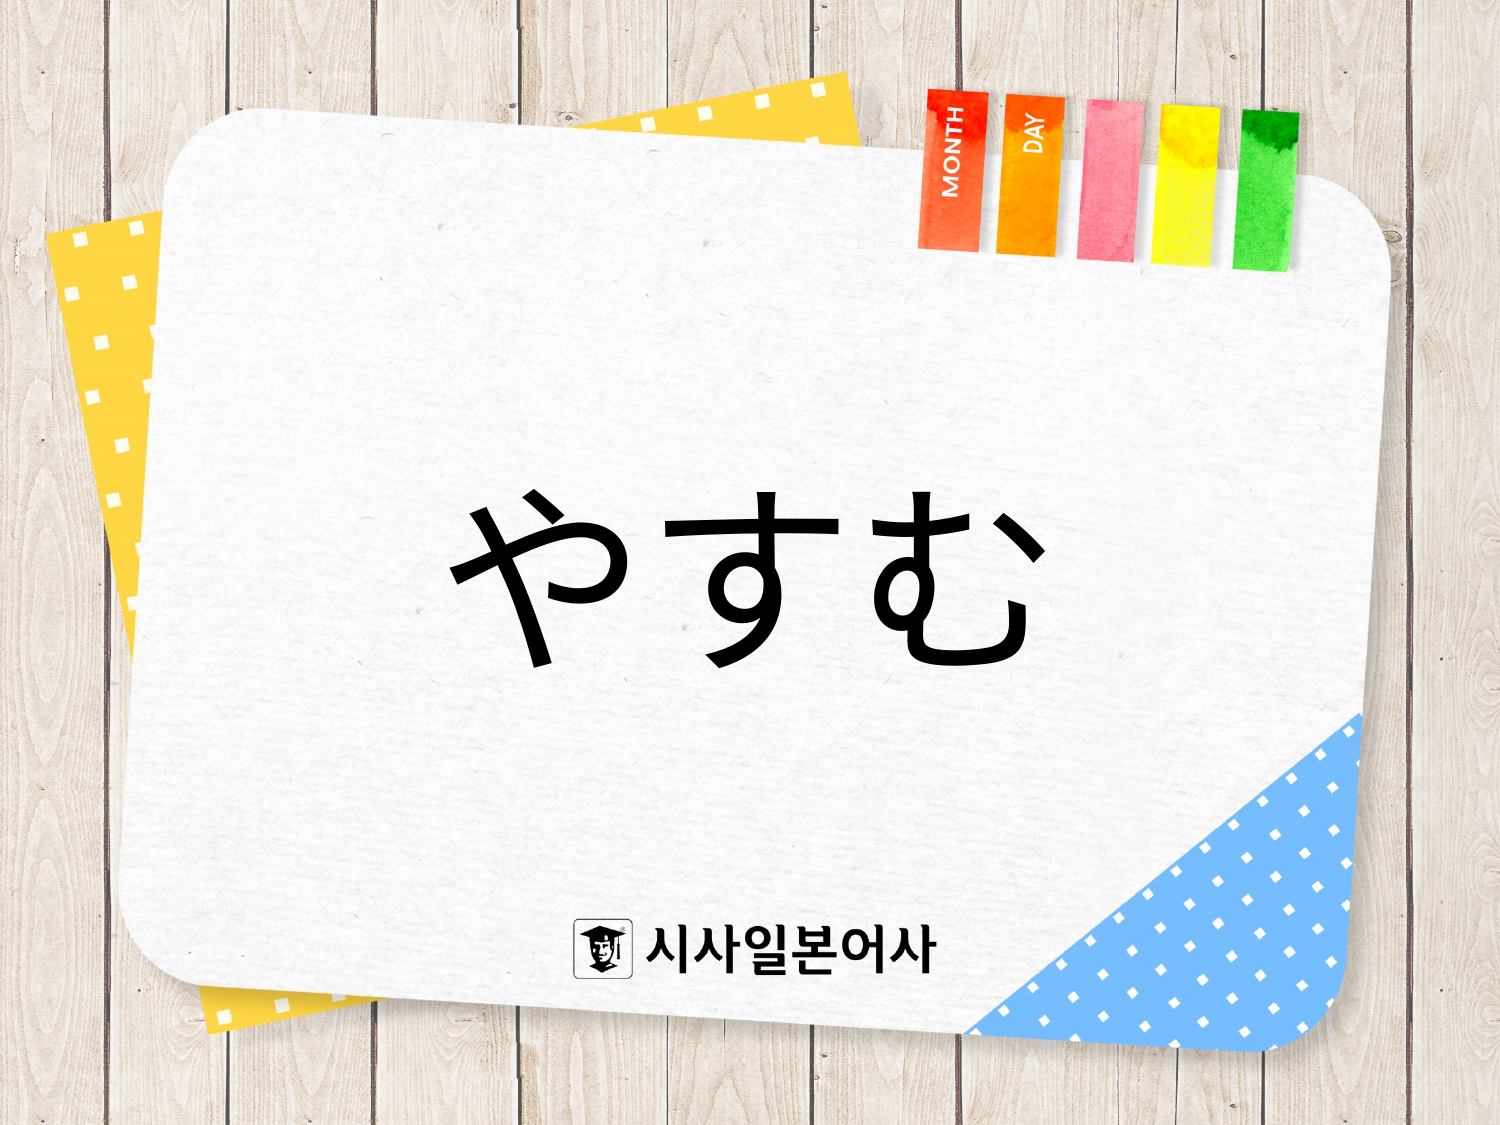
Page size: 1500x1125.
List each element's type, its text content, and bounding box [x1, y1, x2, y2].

picture [0, 0, 1500, 1125]
title やすむ [75, 338, 1425, 811]
